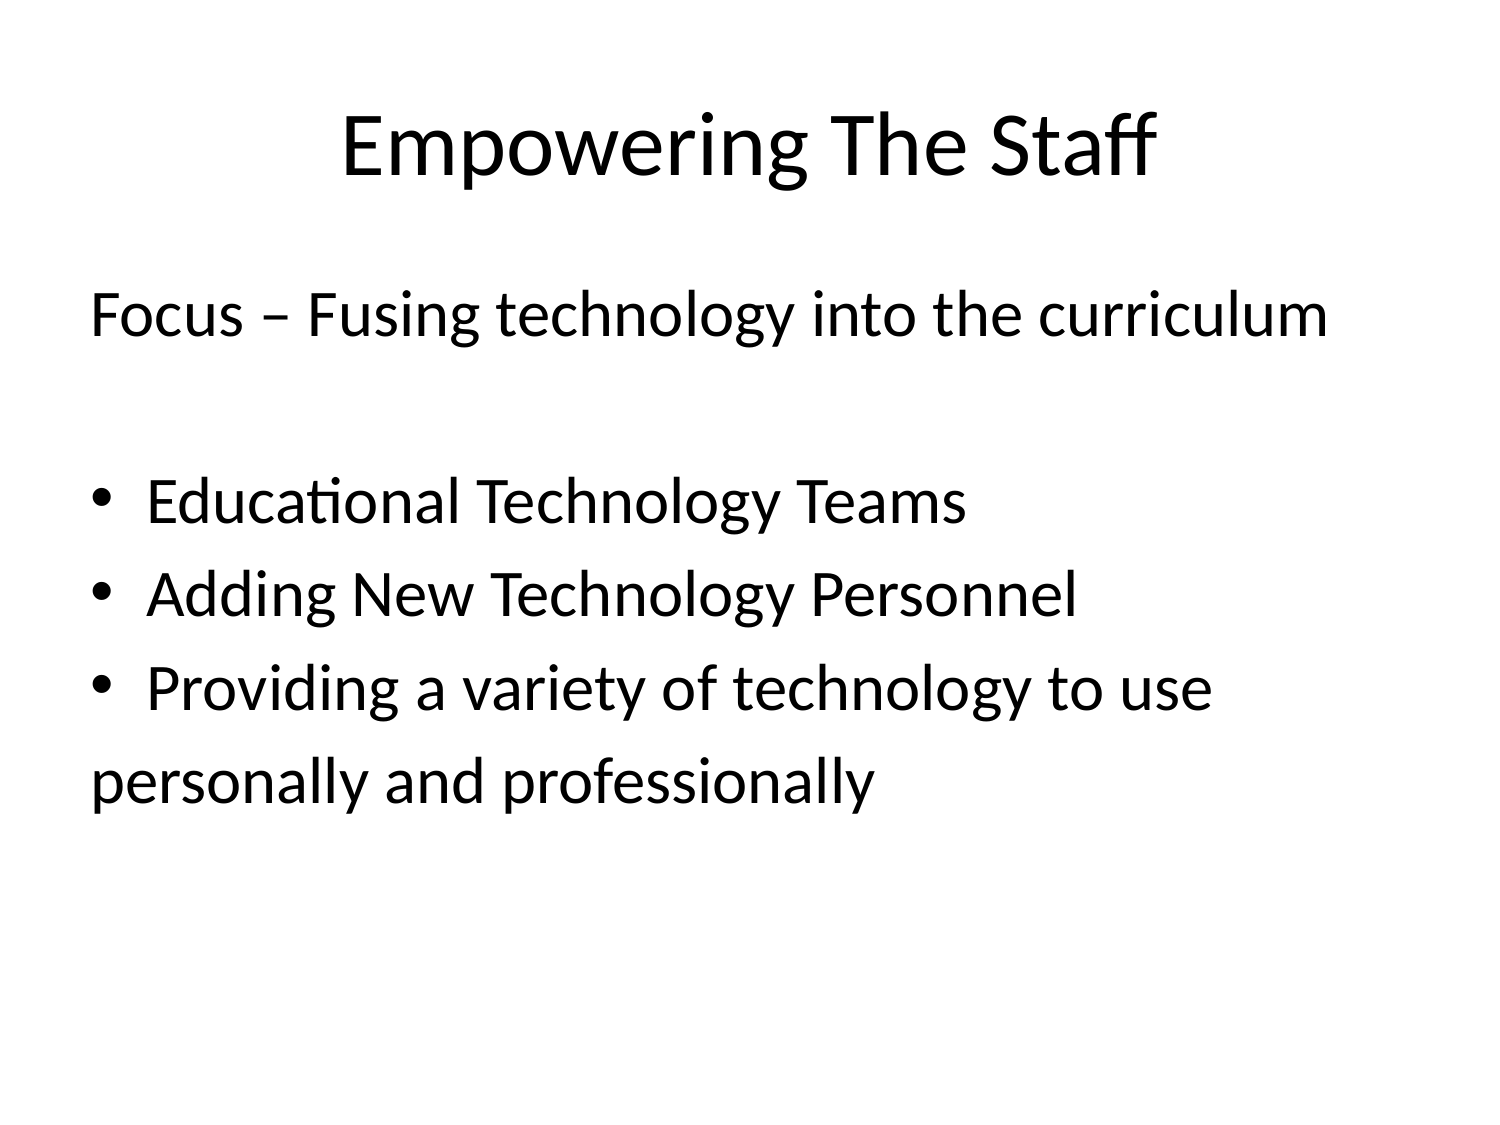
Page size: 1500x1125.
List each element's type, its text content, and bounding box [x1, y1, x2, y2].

title Empowering The Staff [75, 45, 1425, 233]
list Focus – Fusing technology into the curriculum Educational Technology Teams Adding New Technology Personnel Providing a variety of technology to use personally and professionally [75, 262, 1425, 1005]
